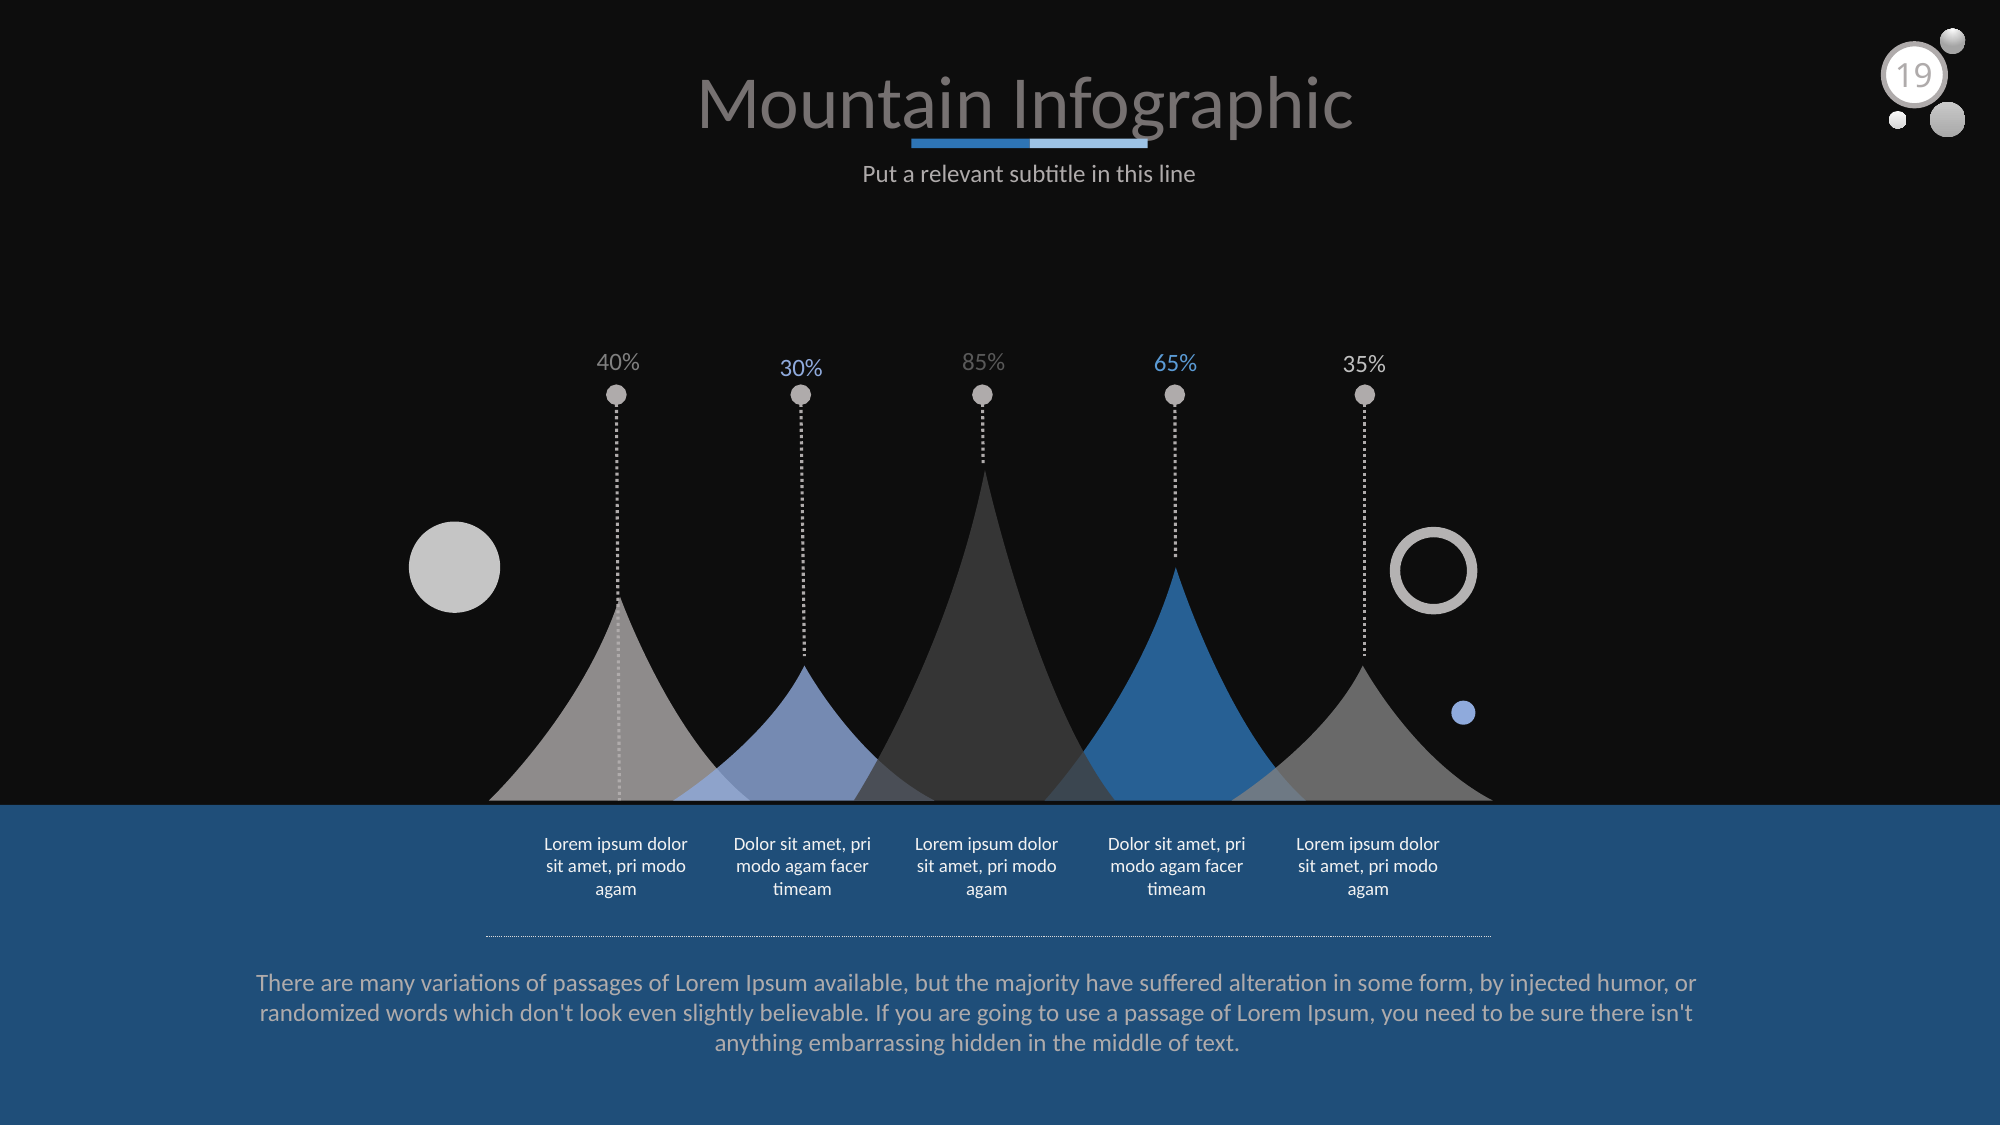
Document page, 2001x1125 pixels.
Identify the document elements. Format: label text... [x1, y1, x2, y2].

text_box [911, 138, 1148, 149]
text_box [0, 0, 2000, 804]
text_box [1116, 342, 1306, 801]
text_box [673, 347, 853, 801]
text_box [1231, 343, 1493, 801]
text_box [544, 819, 1440, 912]
text_box Put a relevant subtitle in this line [792, 142, 1267, 202]
text_box [0, 804, 2000, 1125]
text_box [408, 521, 488, 725]
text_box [1876, 28, 1966, 138]
text_box There are many variations of passages of Lorem Ipsum available, but the majority have suffered alteration in some form, by injected humor, or randomized words which don't look even slightly believable. If you are going to use a passage of Lorem Ipsum, you need to be sure there isn't anything embarrassing hidden in the middle of text. [198, 959, 1767, 1063]
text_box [488, 341, 751, 801]
text_box Mountain Infographic [597, 1, 1454, 152]
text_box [853, 341, 1116, 801]
